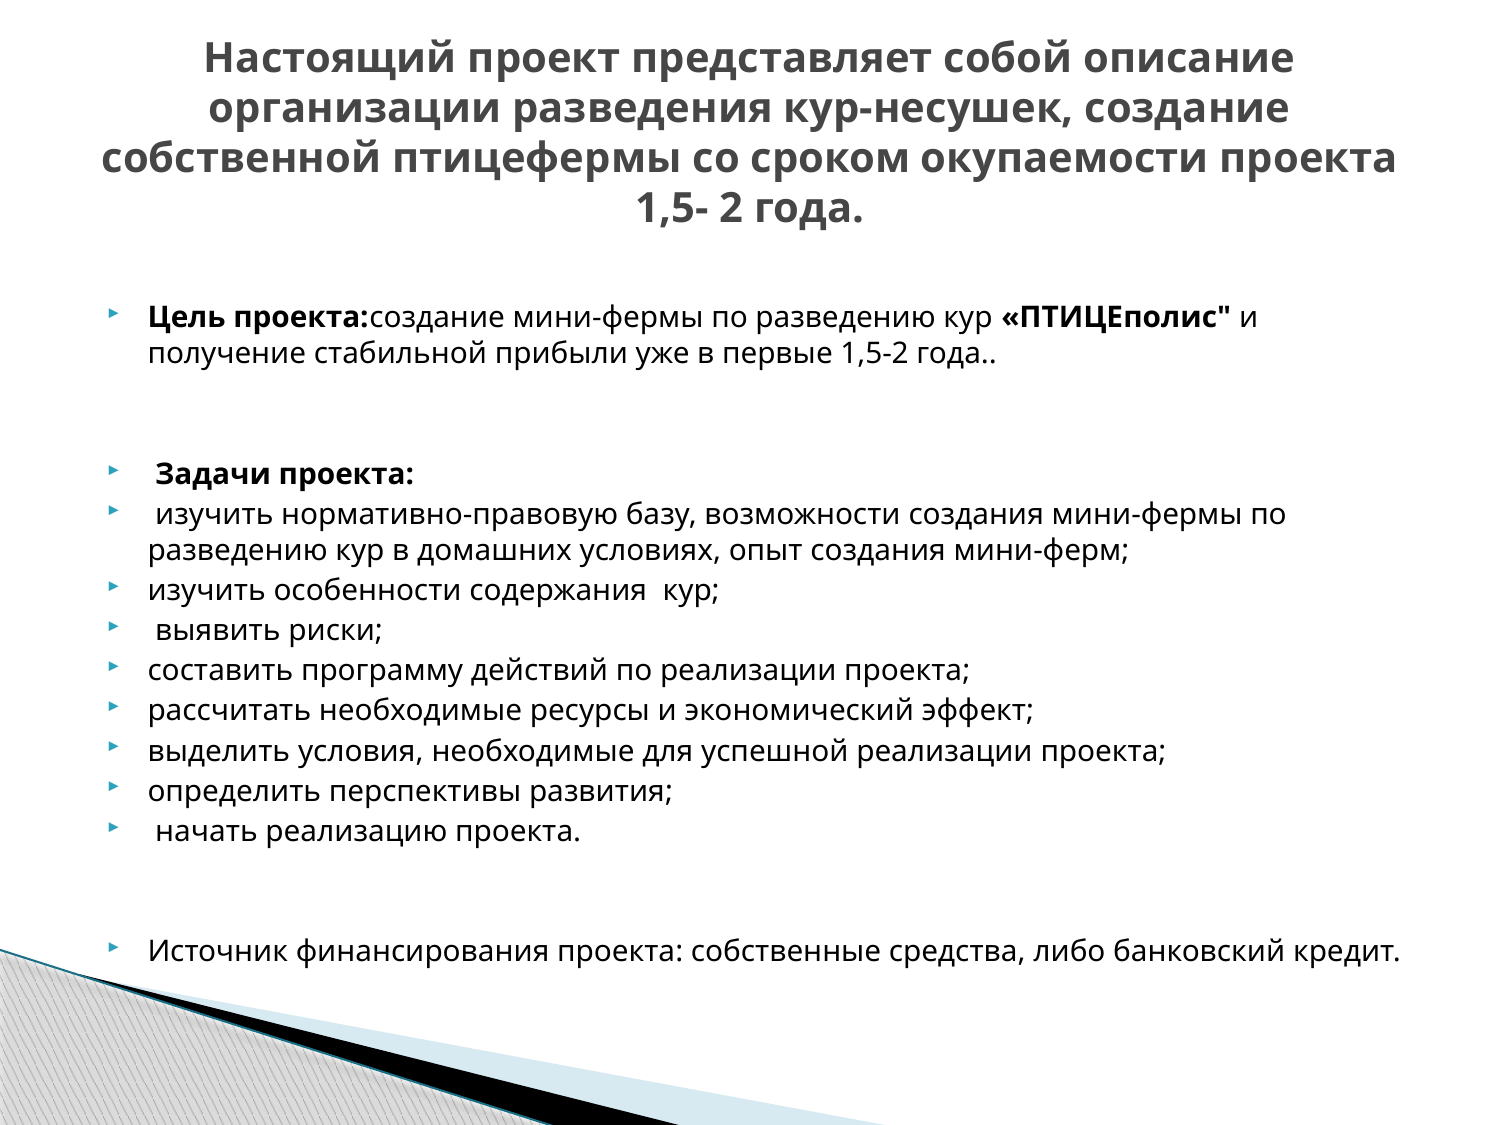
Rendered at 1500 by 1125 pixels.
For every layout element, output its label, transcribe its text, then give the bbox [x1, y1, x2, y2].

list Цель проекта:создание мини-фермы по разведению кур «ПТИЦЕполис" и получение стабильной прибыли уже в первые 1,5-2 года.. Задачи проекта: изучить нормативно-правовую базу, возможности создания мини-фермы по разведению кур в домашних условиях, опыт создания мини-ферм; изучить особенности содержания кур; выявить риски; составить программу действий по реализации проекта; рассчитать необходимые ресурсы и экономический эффект; выделить условия, необходимые для успешной реализации проекта; определить перспективы развития; начать реализацию проекта. Источник финансирования проекта: собственные средства, либо банковский кредит. [75, 290, 1425, 986]
title Настоящий проект представляет собой описание организации разведения кур-несушек, создание собственной птицефермы со сроком окупаемости проекта 1,5- 2 года. [75, 78, 1425, 233]
